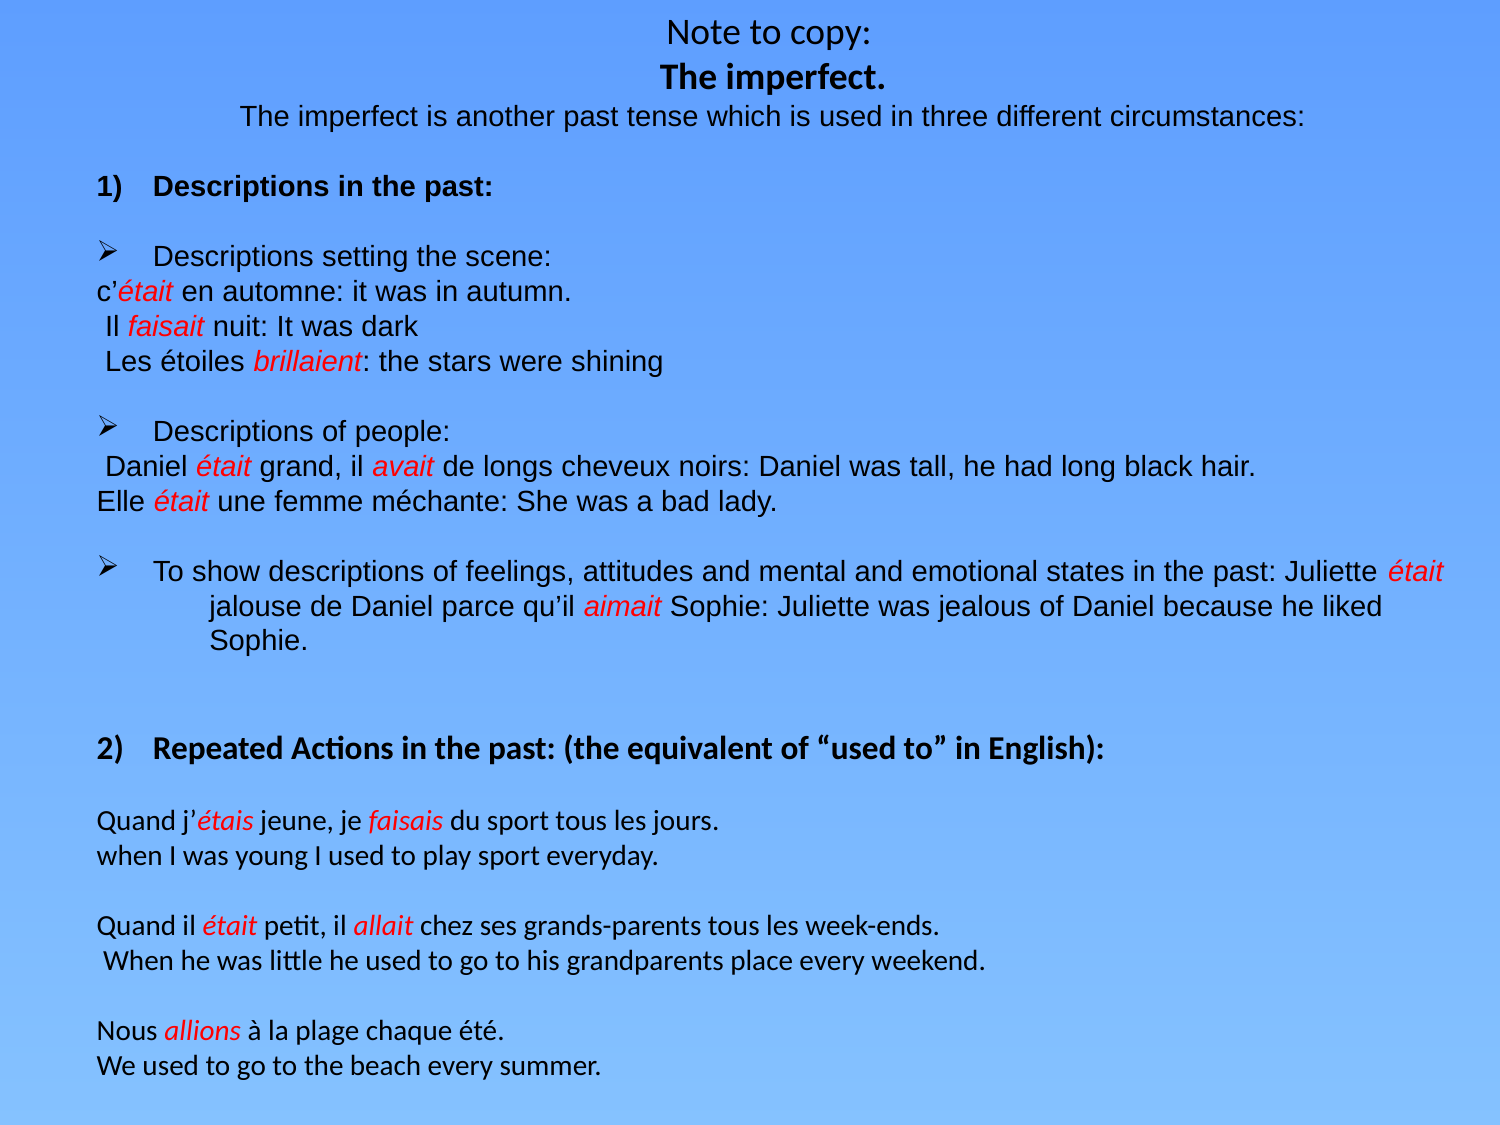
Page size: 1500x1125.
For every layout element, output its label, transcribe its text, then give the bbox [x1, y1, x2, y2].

text_box Note to copy: The imperfect. The imperfect is another past tense which is used in three different circumstances: Descriptions in the past: Descriptions setting the scene: c’était en automne: it was in autumn. Il faisait nuit: It was dark Les étoiles brillaient: the stars were shining Descriptions of people: Daniel était grand, il avait de longs cheveux noirs: Daniel was tall, he had long black hair. Elle était une femme méchante: She was a bad lady. To show descriptions of feelings, attitudes and mental and emotional states in the past: Juliette était jalouse de Daniel parce qu’il aimait Sophie: Juliette was jealous of Daniel because he liked Sophie. Repeated Actions in the past: (the equivalent of “used to” in English): Quand j’étais jeune, je faisais du sport tous les jours. when I was young I used to play sport everyday. Quand il était petit, il allait chez ses grands-parents tous les week-ends. When he was little he used to go to his grandparents place every weekend. Nous allions à la plage chaque été. We used to go to the beach every summer. [81, 0, 1465, 1125]
